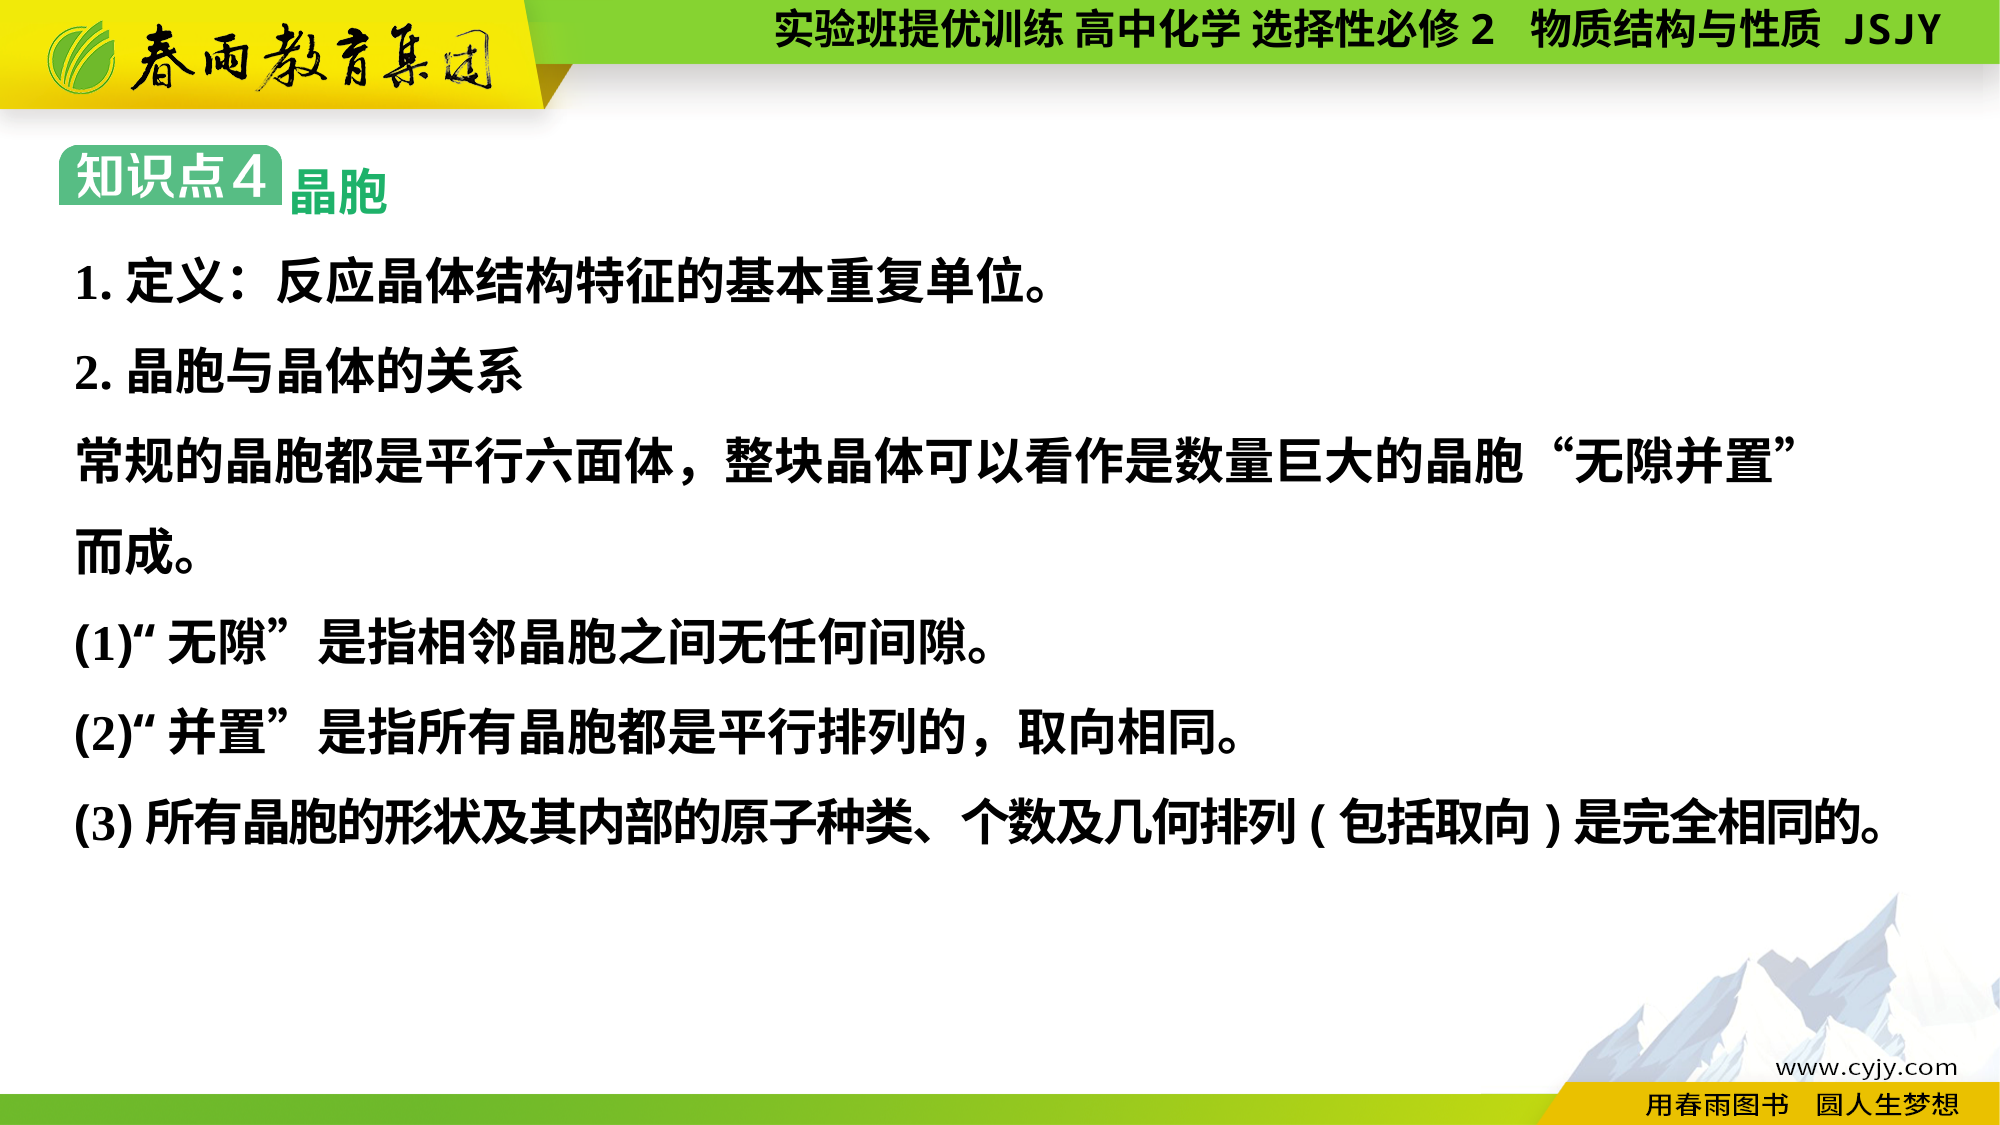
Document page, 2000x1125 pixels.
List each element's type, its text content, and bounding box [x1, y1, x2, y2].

picture [0, 0, 2000, 1125]
list 晶胞 1.定义：反应晶体结构特征的基本重复单位。 2.晶胞与晶体的关系 常规的晶胞都是平行六面体，整块晶体可以看作是数量巨大的晶胞“无隙并置” 而成。 (1)“无隙”是指相邻晶胞之间无任何间隙。 (2)“并置”是指所有晶胞都是平行排列的，取向相同。 (3)所有晶胞的形状及其内部的原子种类、个数及几何排列(包括取向)是完全相同的。 [59, 122, 1944, 865]
